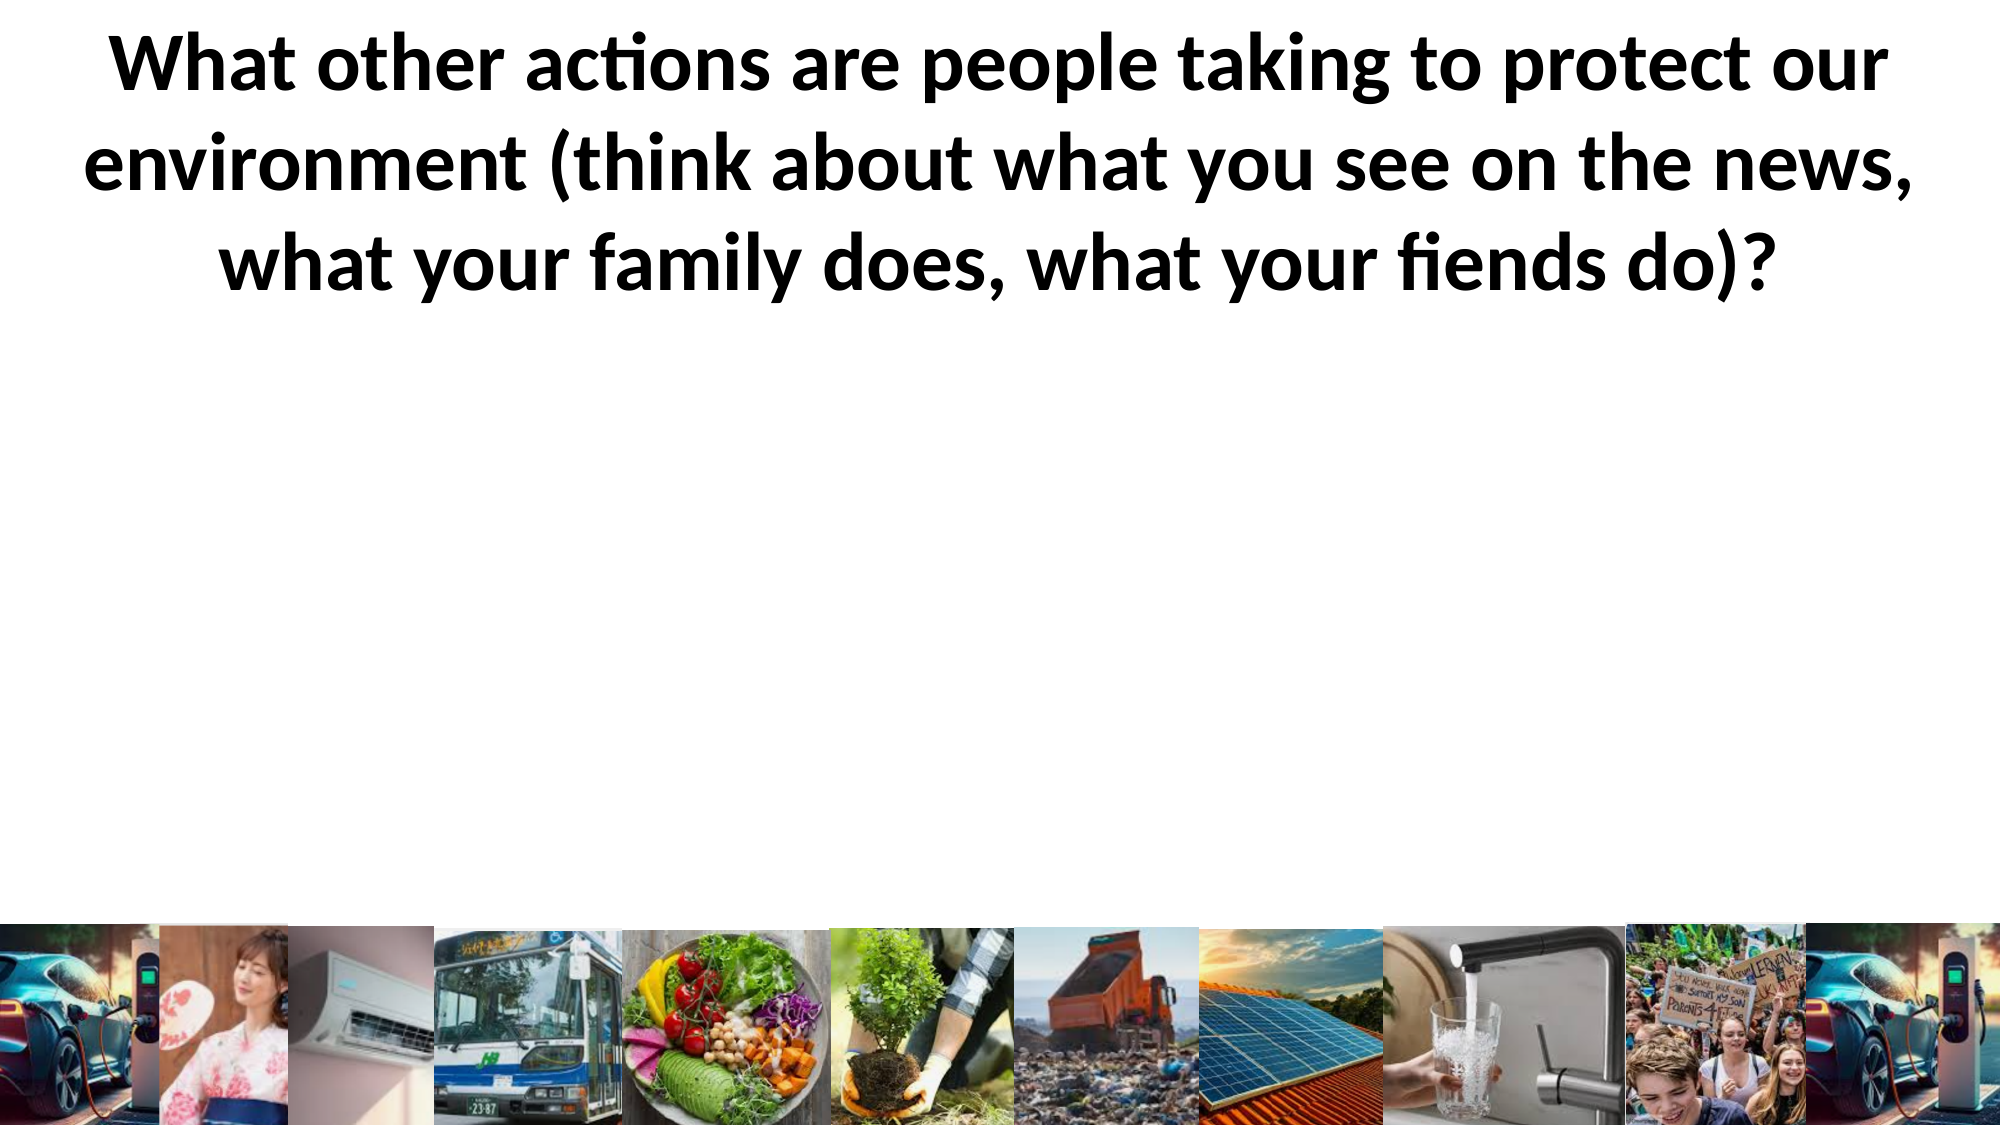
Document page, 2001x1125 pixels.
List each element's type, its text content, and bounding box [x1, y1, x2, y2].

picture [0, 922, 2000, 1125]
text_box What other actions are people taking to protect our environment (think about what you see on the news, what your family does, what your fiends do)? [0, 0, 2000, 315]
